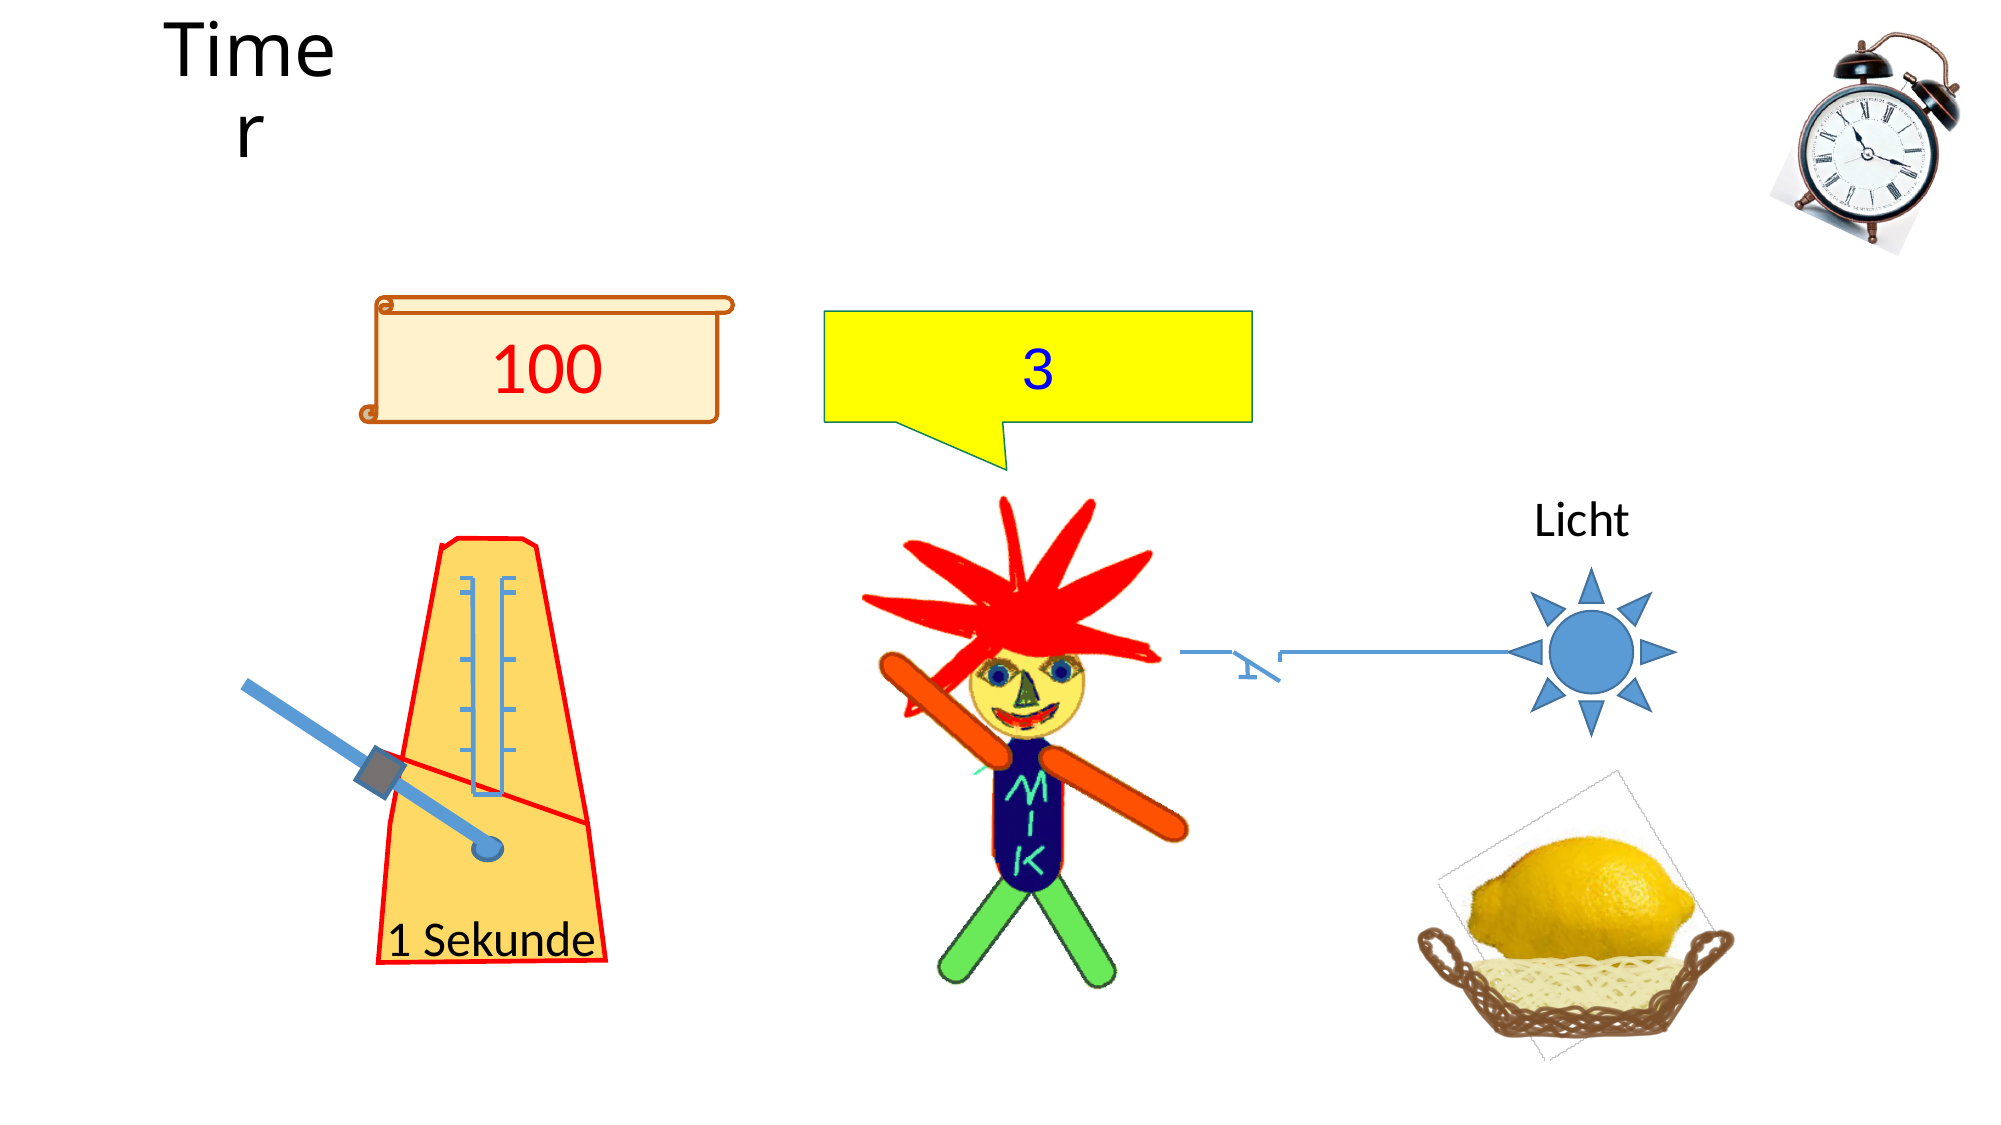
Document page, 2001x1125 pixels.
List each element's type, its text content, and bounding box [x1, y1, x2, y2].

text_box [1206, 569, 1675, 735]
text_box Licht [1519, 478, 1646, 554]
title Timer [139, 108, 361, 182]
text_box [363, 408, 374, 420]
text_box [226, 714, 761, 980]
picture [840, 478, 1206, 1004]
picture [1769, 0, 1990, 257]
text_box [409, 537, 569, 714]
text_box [382, 306, 390, 311]
text_box 100 [359, 296, 734, 424]
picture [1382, 772, 1770, 1107]
text_box 3 [824, 311, 1253, 471]
